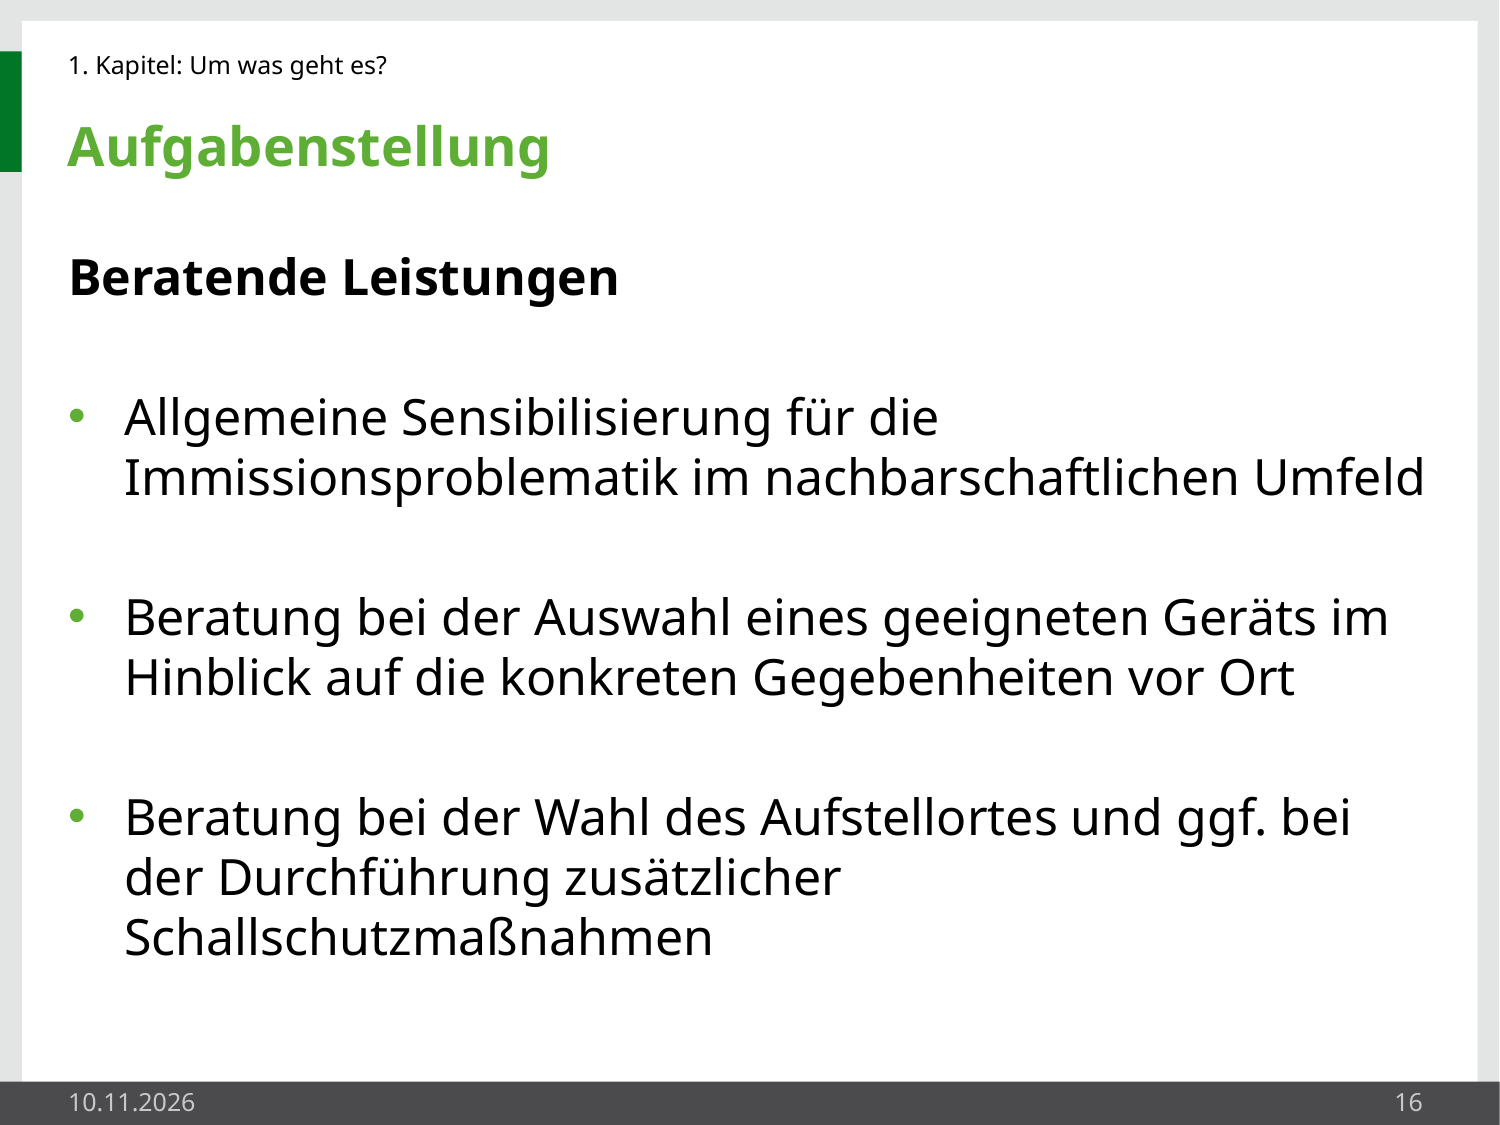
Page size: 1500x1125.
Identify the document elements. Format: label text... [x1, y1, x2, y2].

list Beratende Leistungen Allgemeine Sensibilisierung für die Immissionsproblematik im nachbarschaftlichen Umfeld Beratung bei der Auswahl eines geeigneten Geräts im Hinblick auf die konkreten Gegebenheiten vor Ort Beratung bei der Wahl des Aufstellortes und ggf. bei der Durchführung zusätzlicher Schallschutzmaßnahmen [68, 245, 1436, 1047]
slide_number 16 [1331, 1082, 1423, 1125]
list 1. Kapitel: Um was geht es? [67, 49, 1415, 88]
title Aufgabenstellung [67, 77, 1427, 178]
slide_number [68, 1082, 231, 1125]
